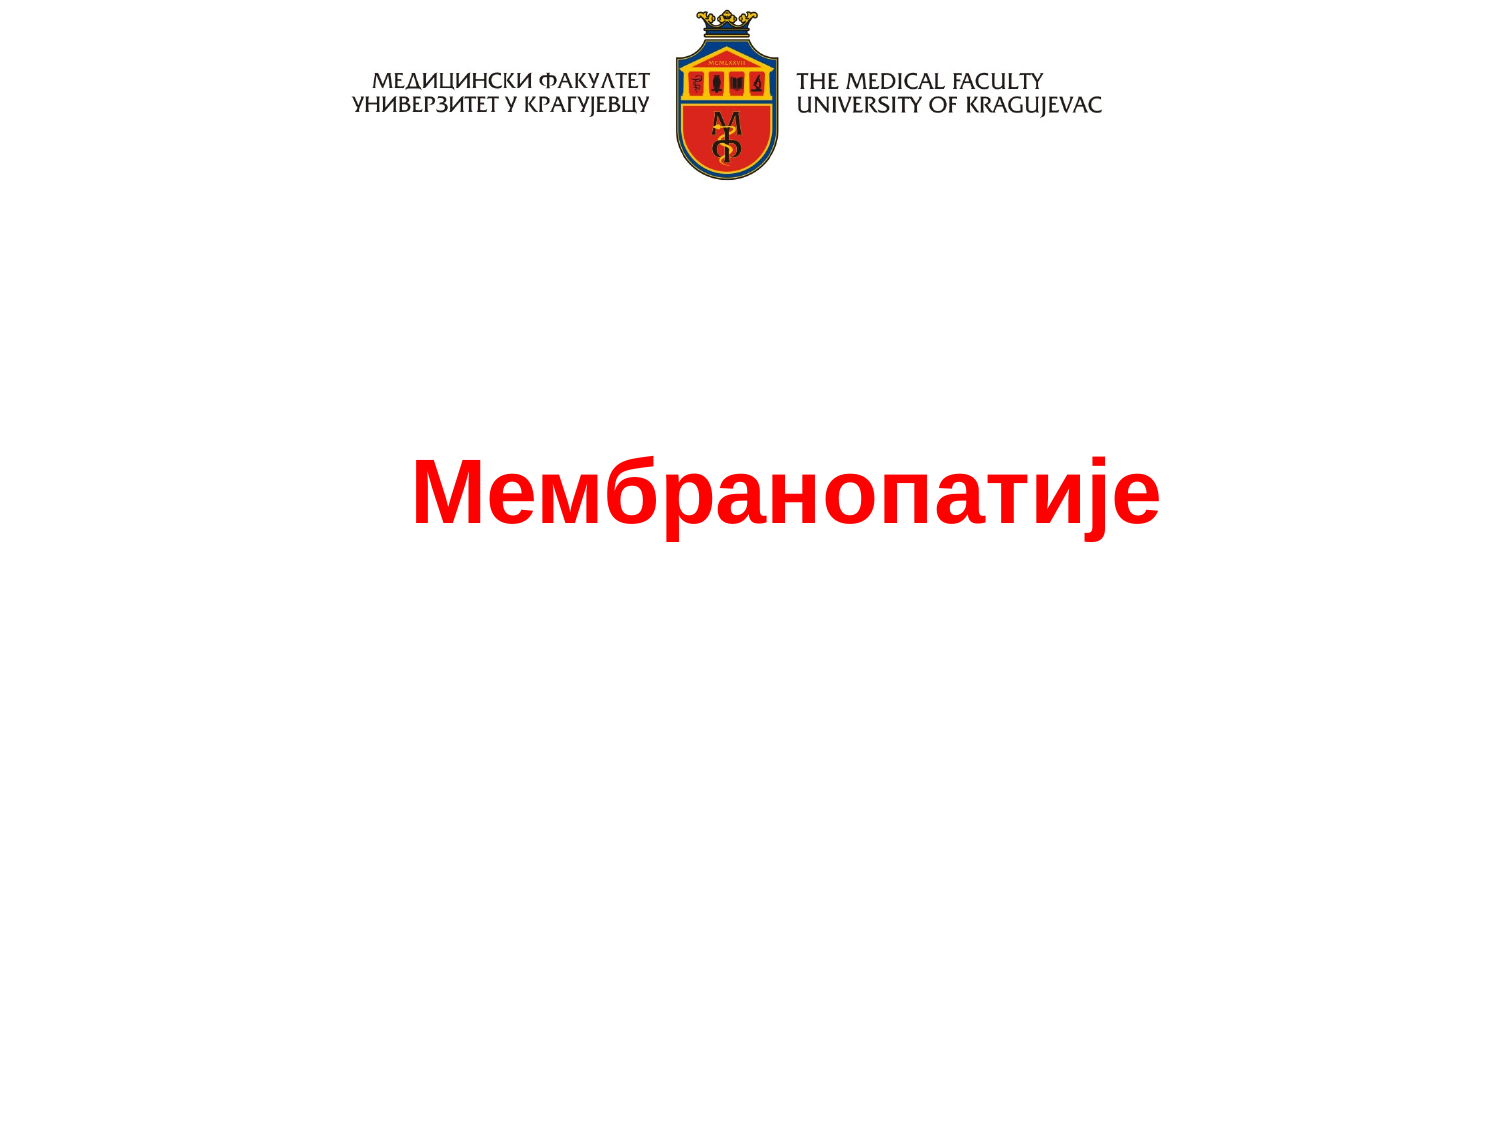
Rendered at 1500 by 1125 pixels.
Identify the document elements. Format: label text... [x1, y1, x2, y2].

picture [328, 0, 1125, 191]
text_box Мембранопатије [374, 424, 1199, 550]
